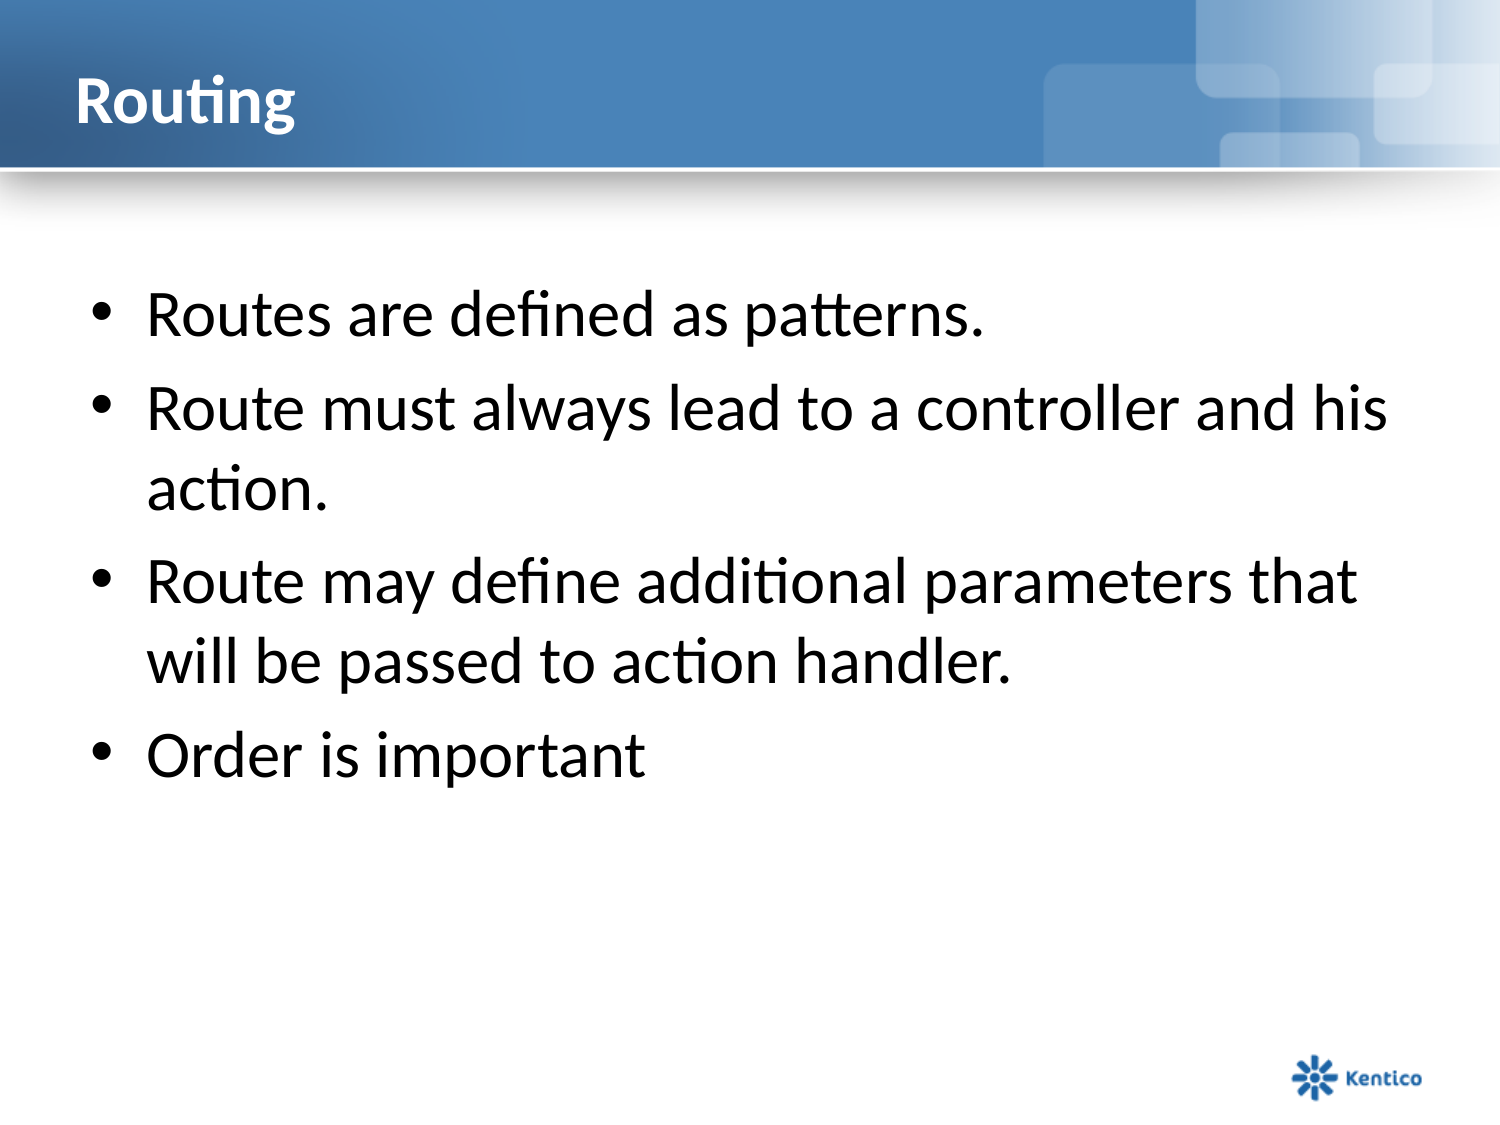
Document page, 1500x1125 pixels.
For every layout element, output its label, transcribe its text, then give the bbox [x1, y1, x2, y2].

picture [0, 0, 1500, 1125]
title Routing [75, 54, 1425, 149]
list Routes are defined as patterns. Route must always lead to a controller and his action. Route may define additional parameters that will be passed to action handler. Order is important [75, 262, 1425, 1005]
